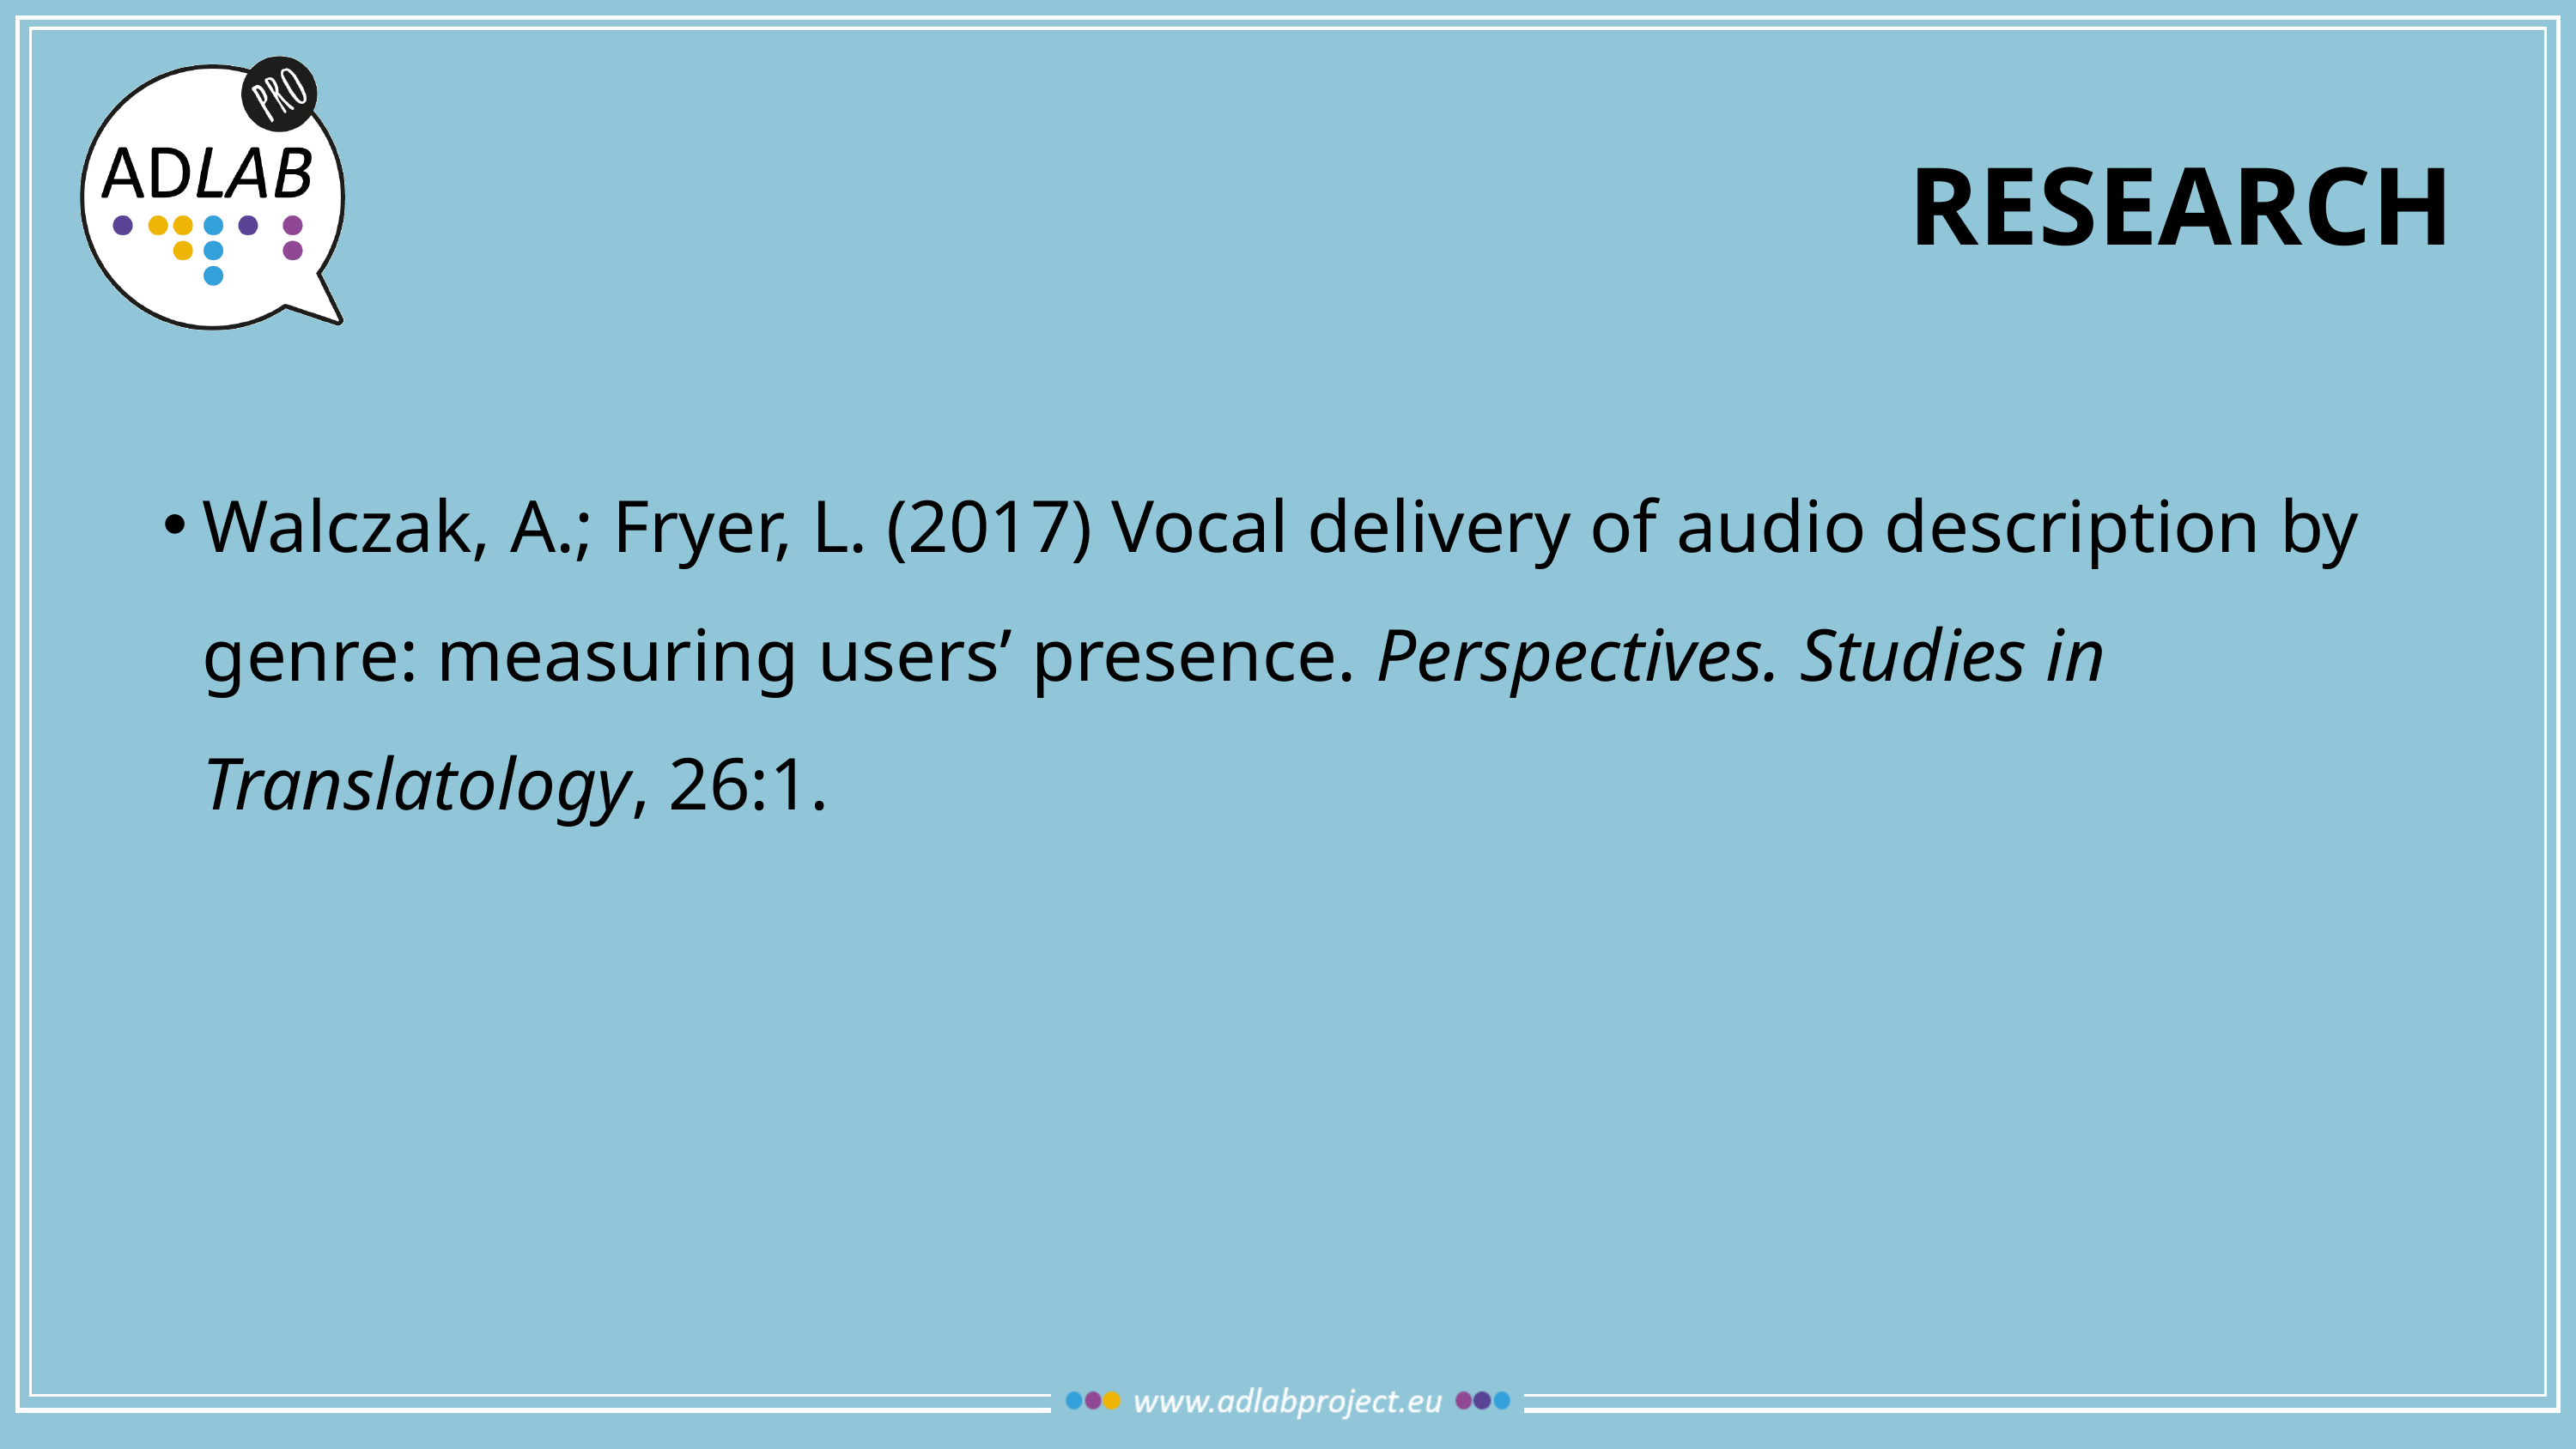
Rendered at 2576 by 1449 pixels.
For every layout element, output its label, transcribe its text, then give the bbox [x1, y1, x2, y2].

list Walczak, A.; Fryer, L. (2017) Vocal delivery of audio description by genre: measuring users’ presence. Perspectives. Studies in Translatology, 26:1. [150, 431, 2467, 1087]
title research [384, 70, 2467, 351]
picture [72, 49, 353, 330]
picture [1051, 1378, 1524, 1429]
